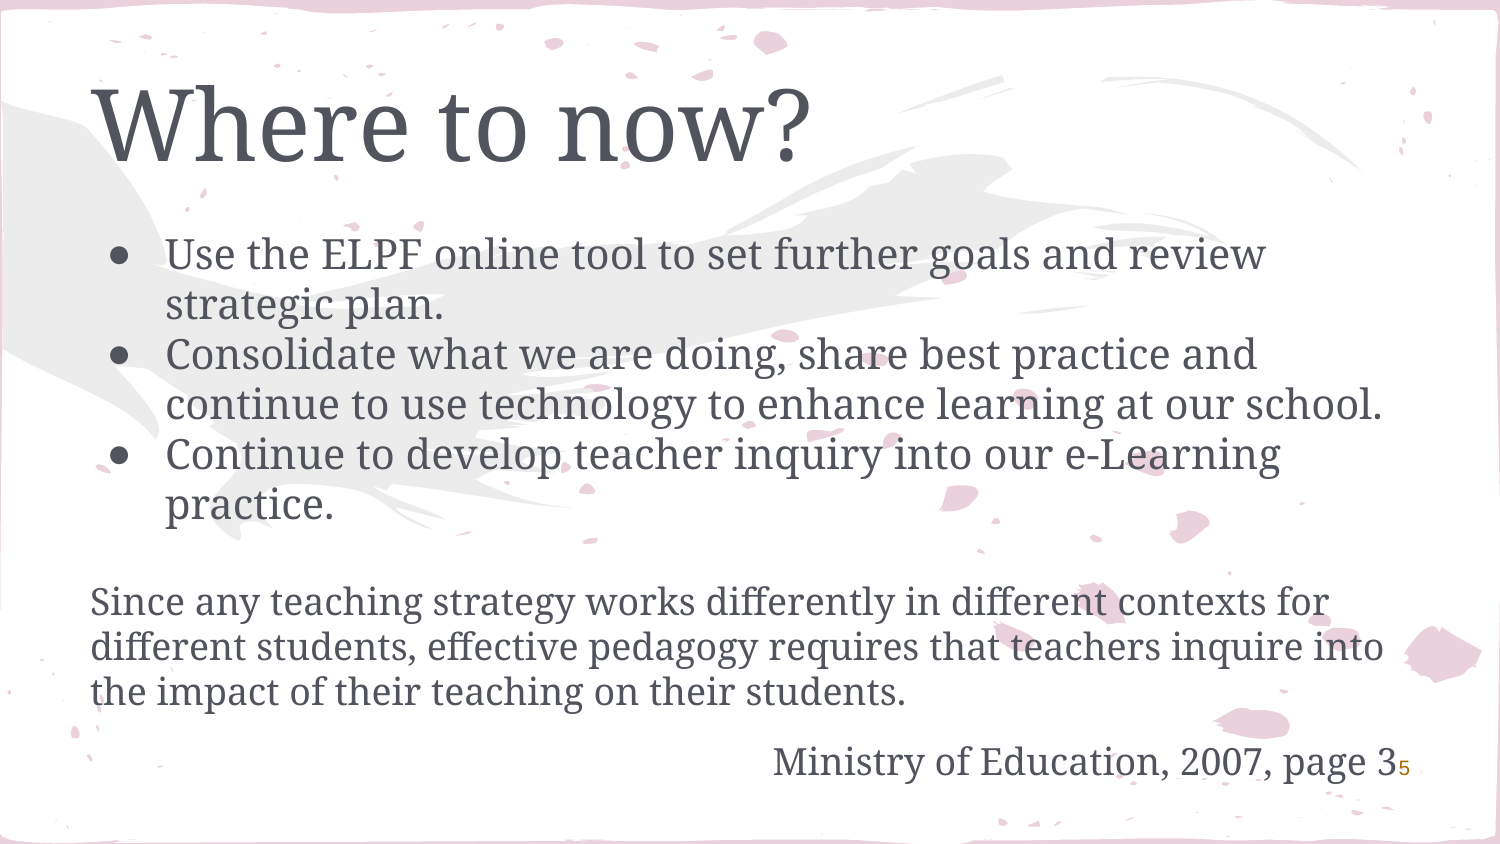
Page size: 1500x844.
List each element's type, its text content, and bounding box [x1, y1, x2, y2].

list Use the ELPF online tool to set further goals and review strategic plan. Consolidate what we are doing, share best practice and continue to use technology to enhance learning at our school. Continue to develop teacher inquiry into our e-Learning practice. Since any teaching strategy works differently in different contexts for different students, effective pedagogy requires that teachers inquire into the impact of their teaching on their students. Ministry of Education, 2007, page 35 [75, 212, 1425, 808]
title Where to now? [75, 25, 1425, 197]
